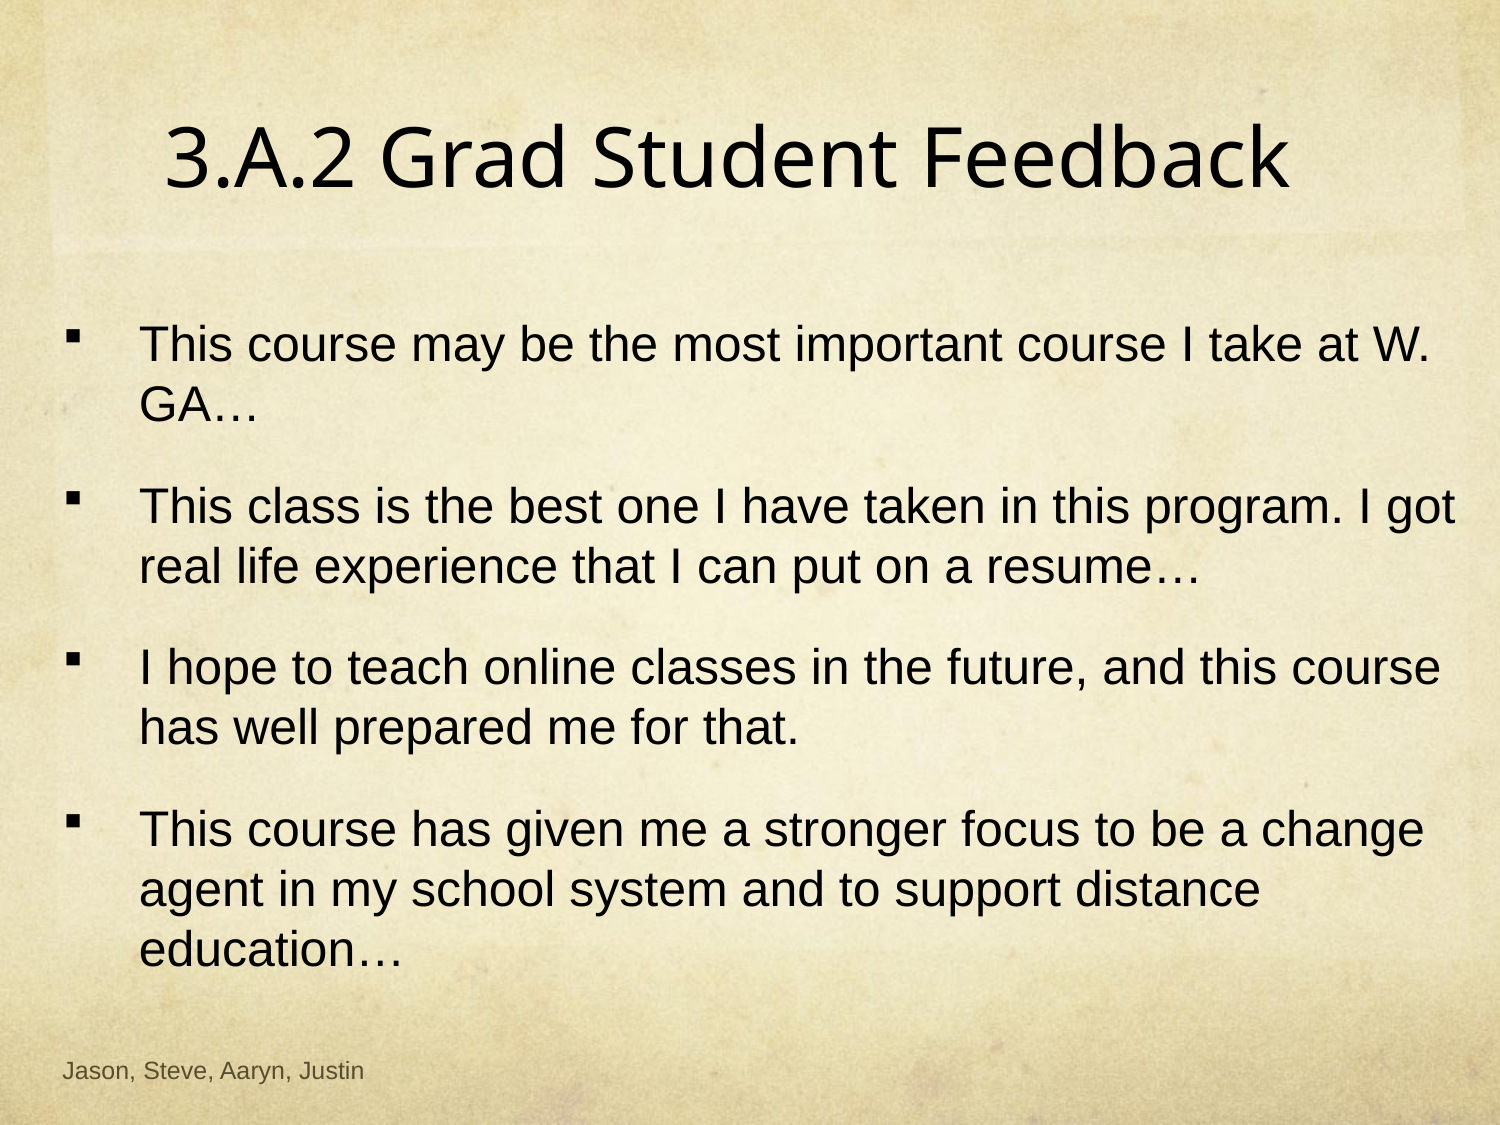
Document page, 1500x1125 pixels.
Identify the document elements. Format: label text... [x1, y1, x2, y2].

list This course may be the most important course I take at W. GA… This class is the best one I have taken in this program. I got real life experience that I can put on a resume… I hope to teach online classes in the future, and this course has well prepared me for that. This course has given me a stronger focus to be a change agent in my school system and to support distance education… [47, 303, 1500, 951]
text_box Jason, Steve, Aaryn, Justin [47, 1046, 459, 1092]
picture [0, 0, 1500, 1125]
text_box 3.A.2 Grad Student Feedback [149, 82, 1350, 225]
